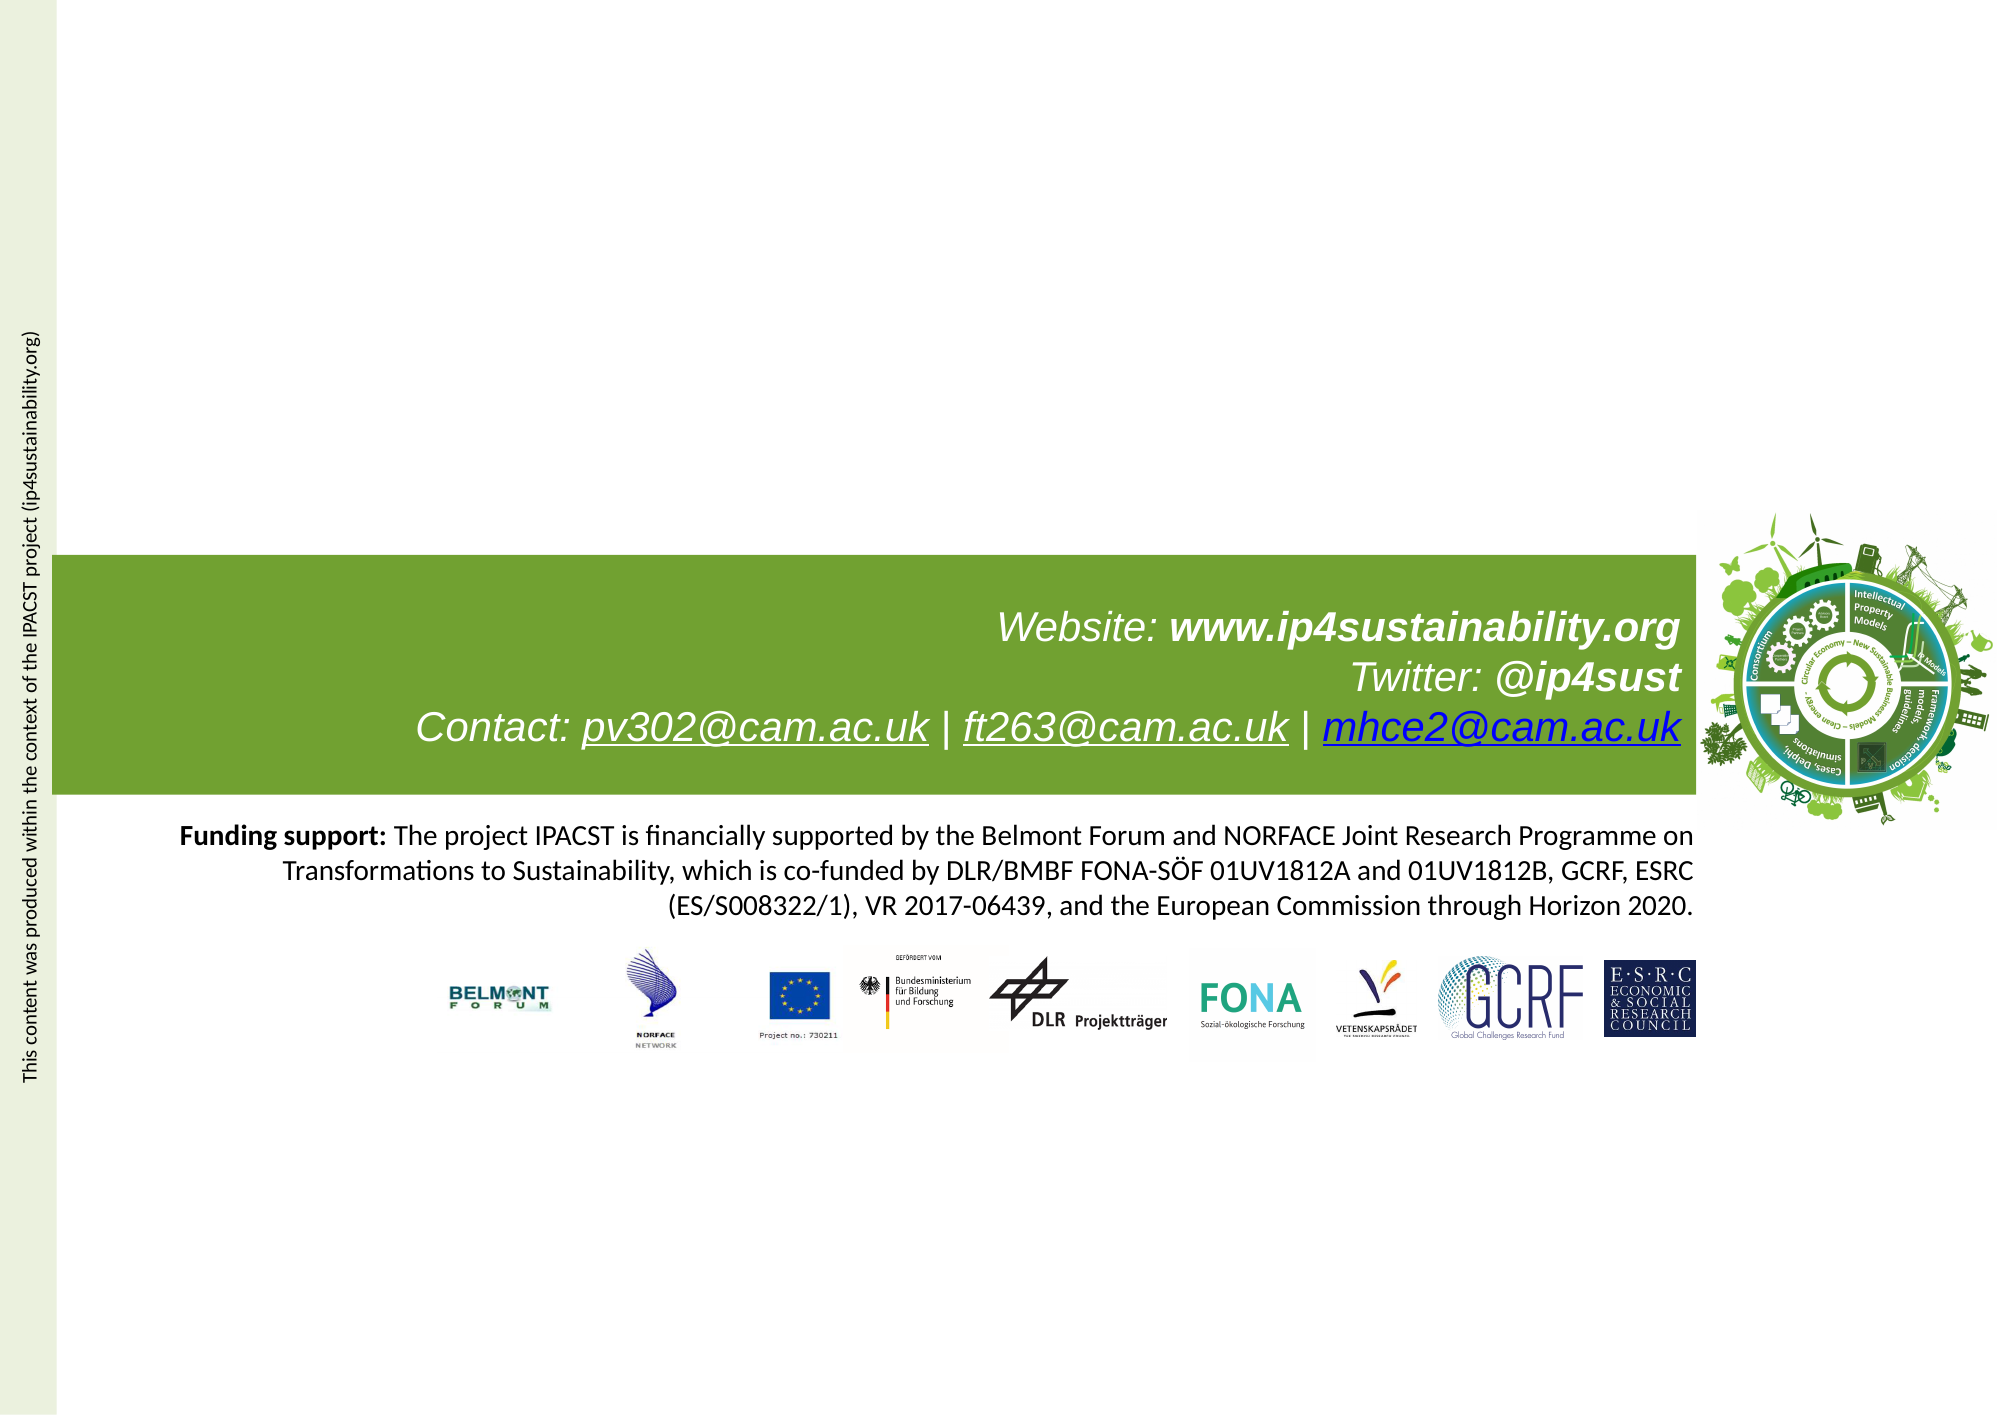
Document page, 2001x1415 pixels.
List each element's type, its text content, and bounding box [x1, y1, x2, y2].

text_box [436, 943, 1696, 1062]
picture [1696, 510, 1997, 830]
text_box Funding support: The project IPACST is financially supported by the Belmont Forum and NORFACE Joint Research Programme on Transformations to Sustainability, which is co-funded by DLR/BMBF FONA-SÖF 01UV1812A and 01UV1812B, GCRF, ESRC (ES/S008322/1), VR 2017-06439, and the European Commission through Horizon 2020. [113, 808, 1710, 929]
text_box Website: www.ip4sustainability.org Twitter: @ip4sust Contact: pv302@cam.ac.uk | ft263@cam.ac.uk | mhce2@cam.ac.uk [51, 554, 1696, 796]
